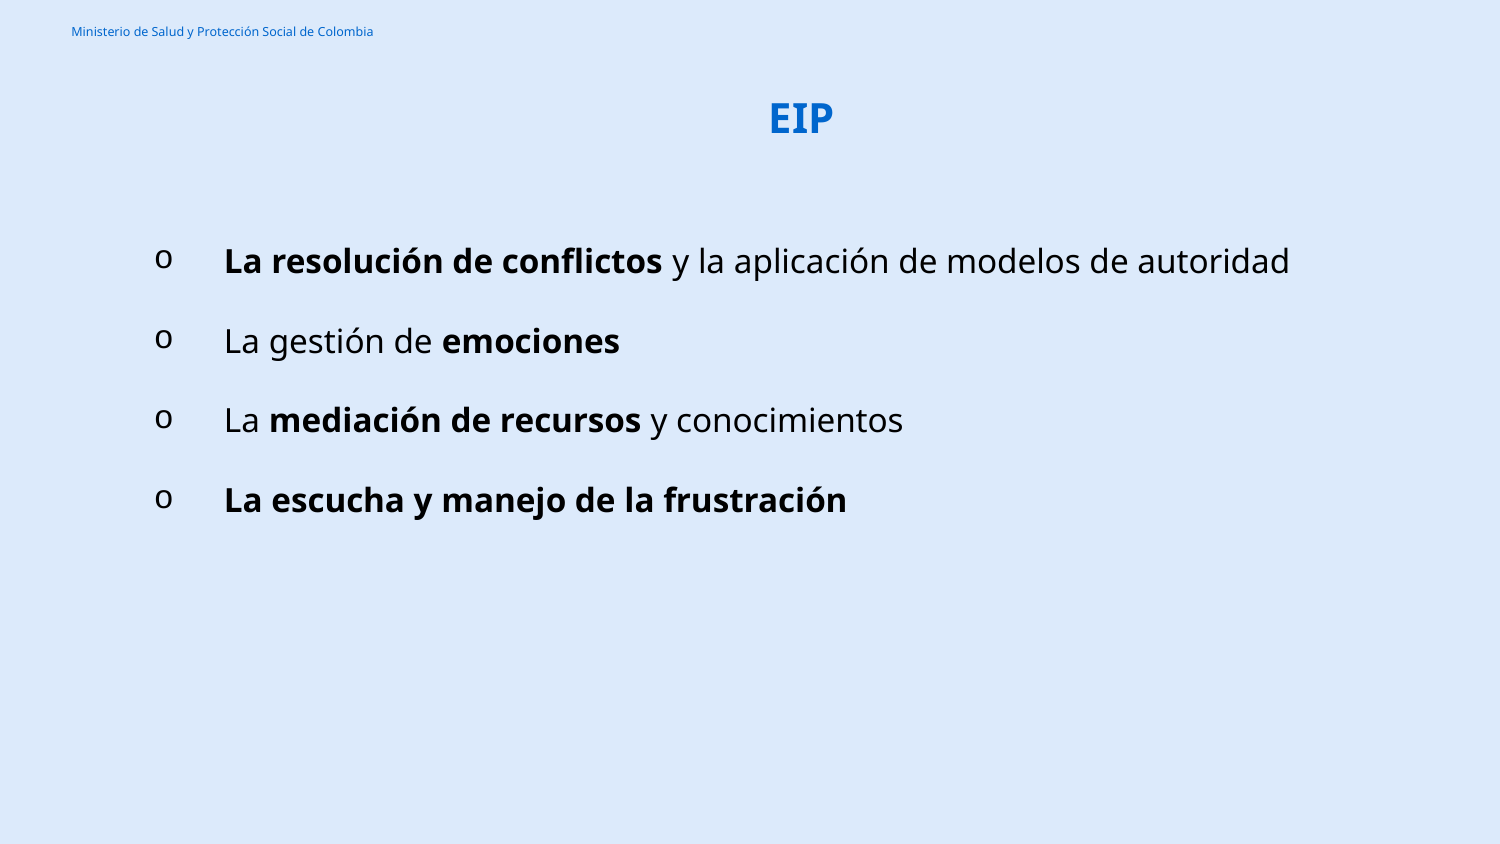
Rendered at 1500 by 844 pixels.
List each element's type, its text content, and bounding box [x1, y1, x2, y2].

text_box La resolución de conflictos y la aplicación de modelos de autoridad La gestión de emociones La mediación de recursos y conocimientos La escucha y manejo de la frustración [142, 194, 1340, 645]
text_box EIP [142, 89, 1462, 150]
